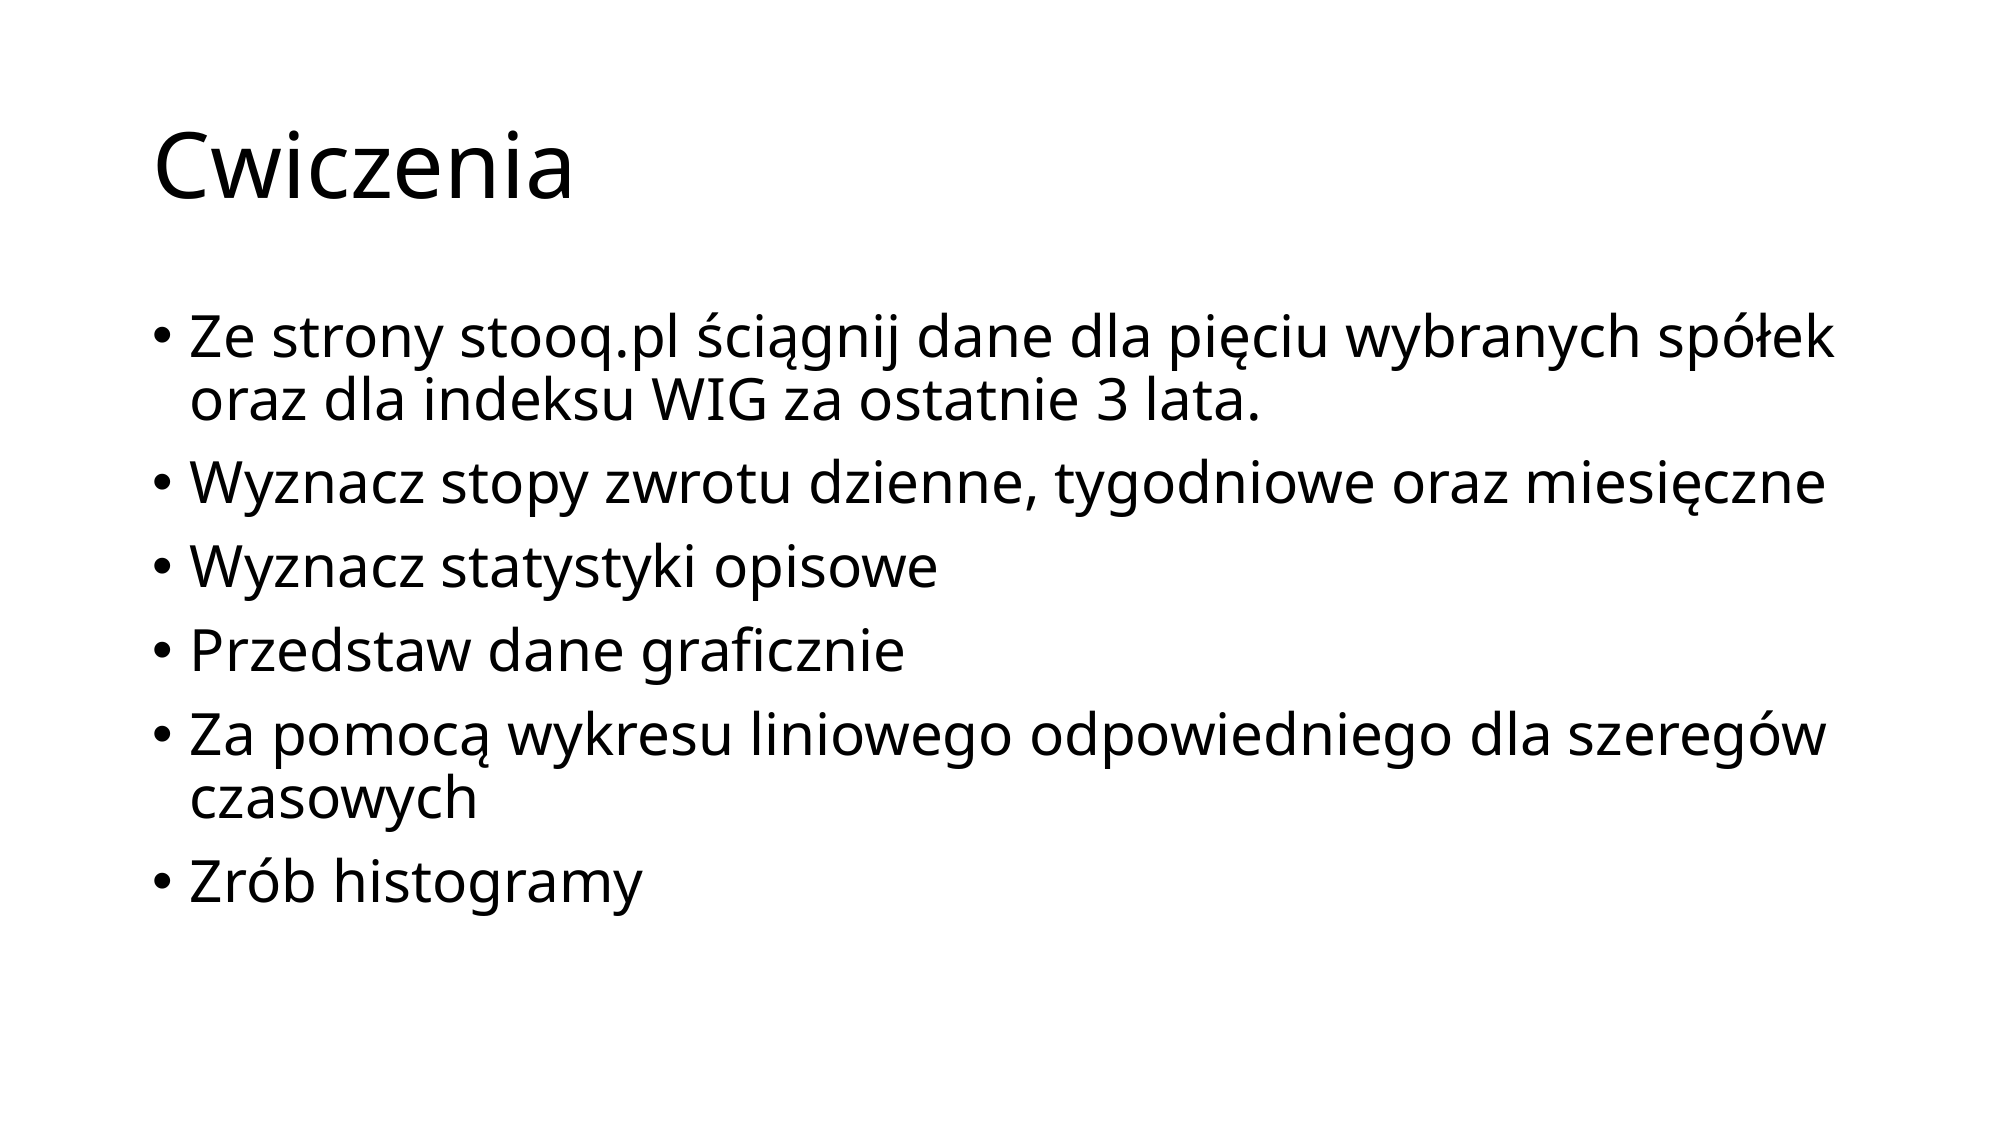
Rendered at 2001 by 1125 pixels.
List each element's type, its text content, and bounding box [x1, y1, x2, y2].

title Cwiczenia [137, 59, 1863, 278]
list Ze strony stooq.pl ściągnij dane dla pięciu wybranych spółek oraz dla indeksu WIG za ostatnie 3 lata. Wyznacz stopy zwrotu dzienne, tygodniowe oraz miesięczne Wyznacz statystyki opisowe Przedstaw dane graficznie Za pomocą wykresu liniowego odpowiedniego dla szeregów czasowych Zrób histogramy [137, 299, 1863, 1014]
